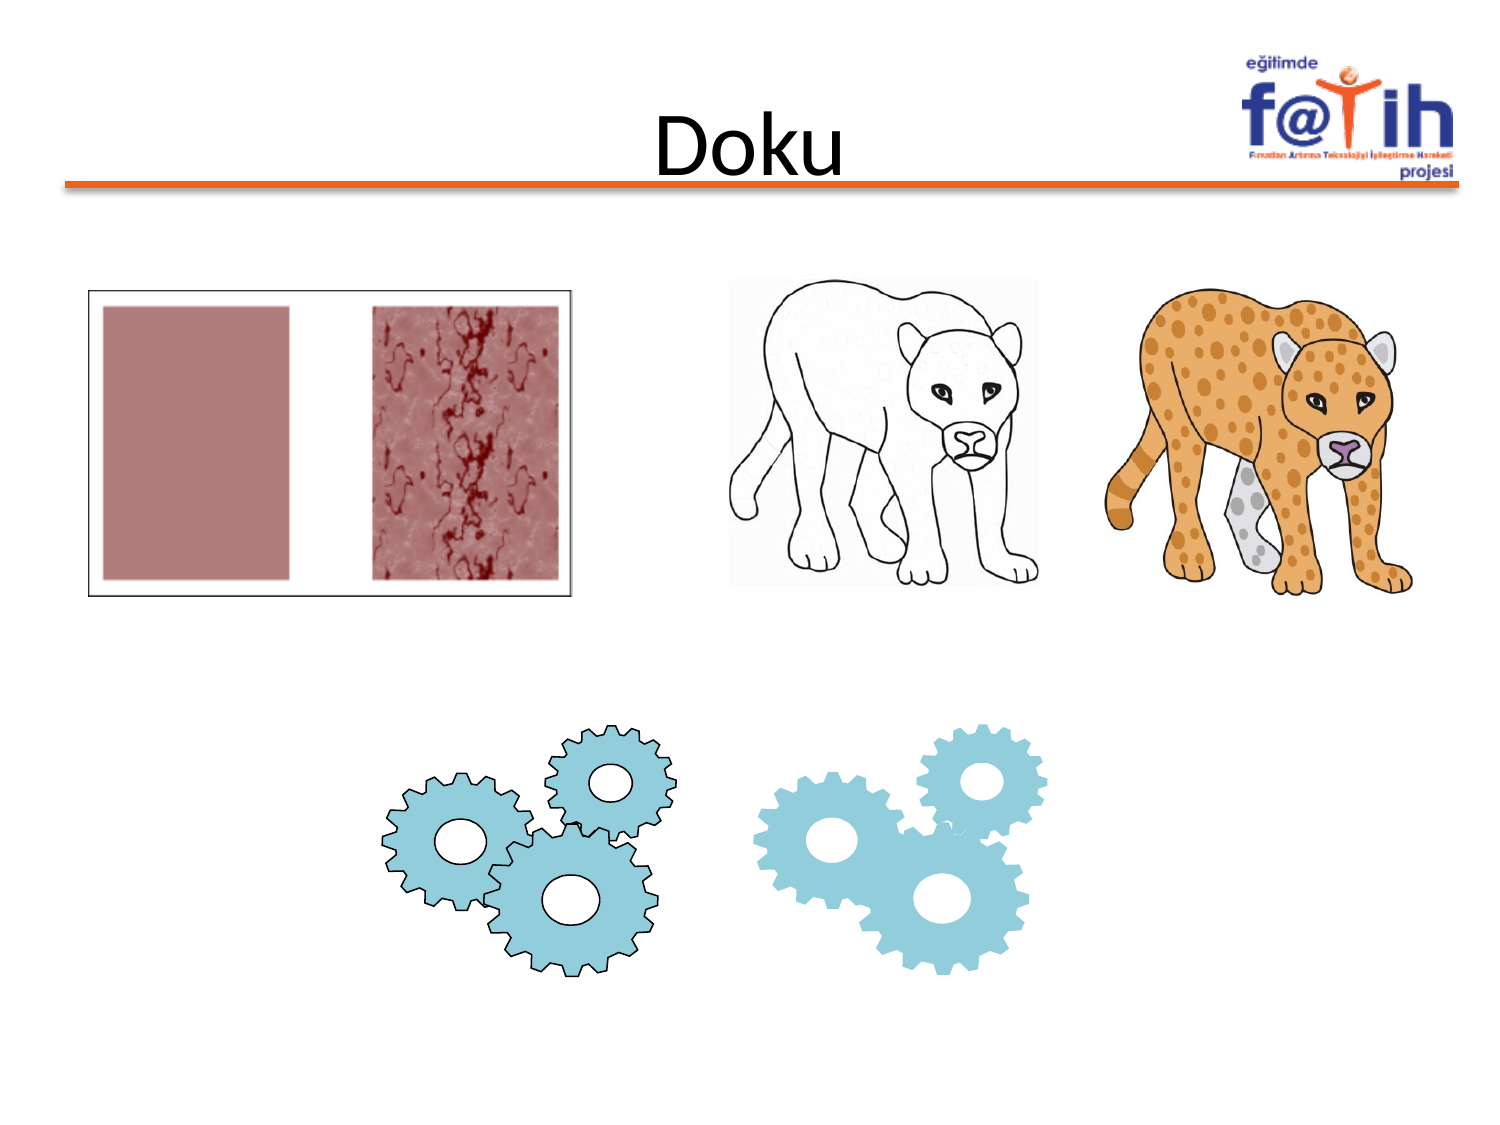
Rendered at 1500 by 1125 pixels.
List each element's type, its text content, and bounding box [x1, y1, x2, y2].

title Doku [75, 45, 1425, 233]
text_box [381, 725, 677, 977]
picture [88, 290, 573, 597]
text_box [753, 723, 1048, 975]
picture [1425, 54, 1453, 182]
list [75, 262, 1425, 1005]
picture [718, 231, 1048, 597]
picture [1104, 287, 1413, 597]
